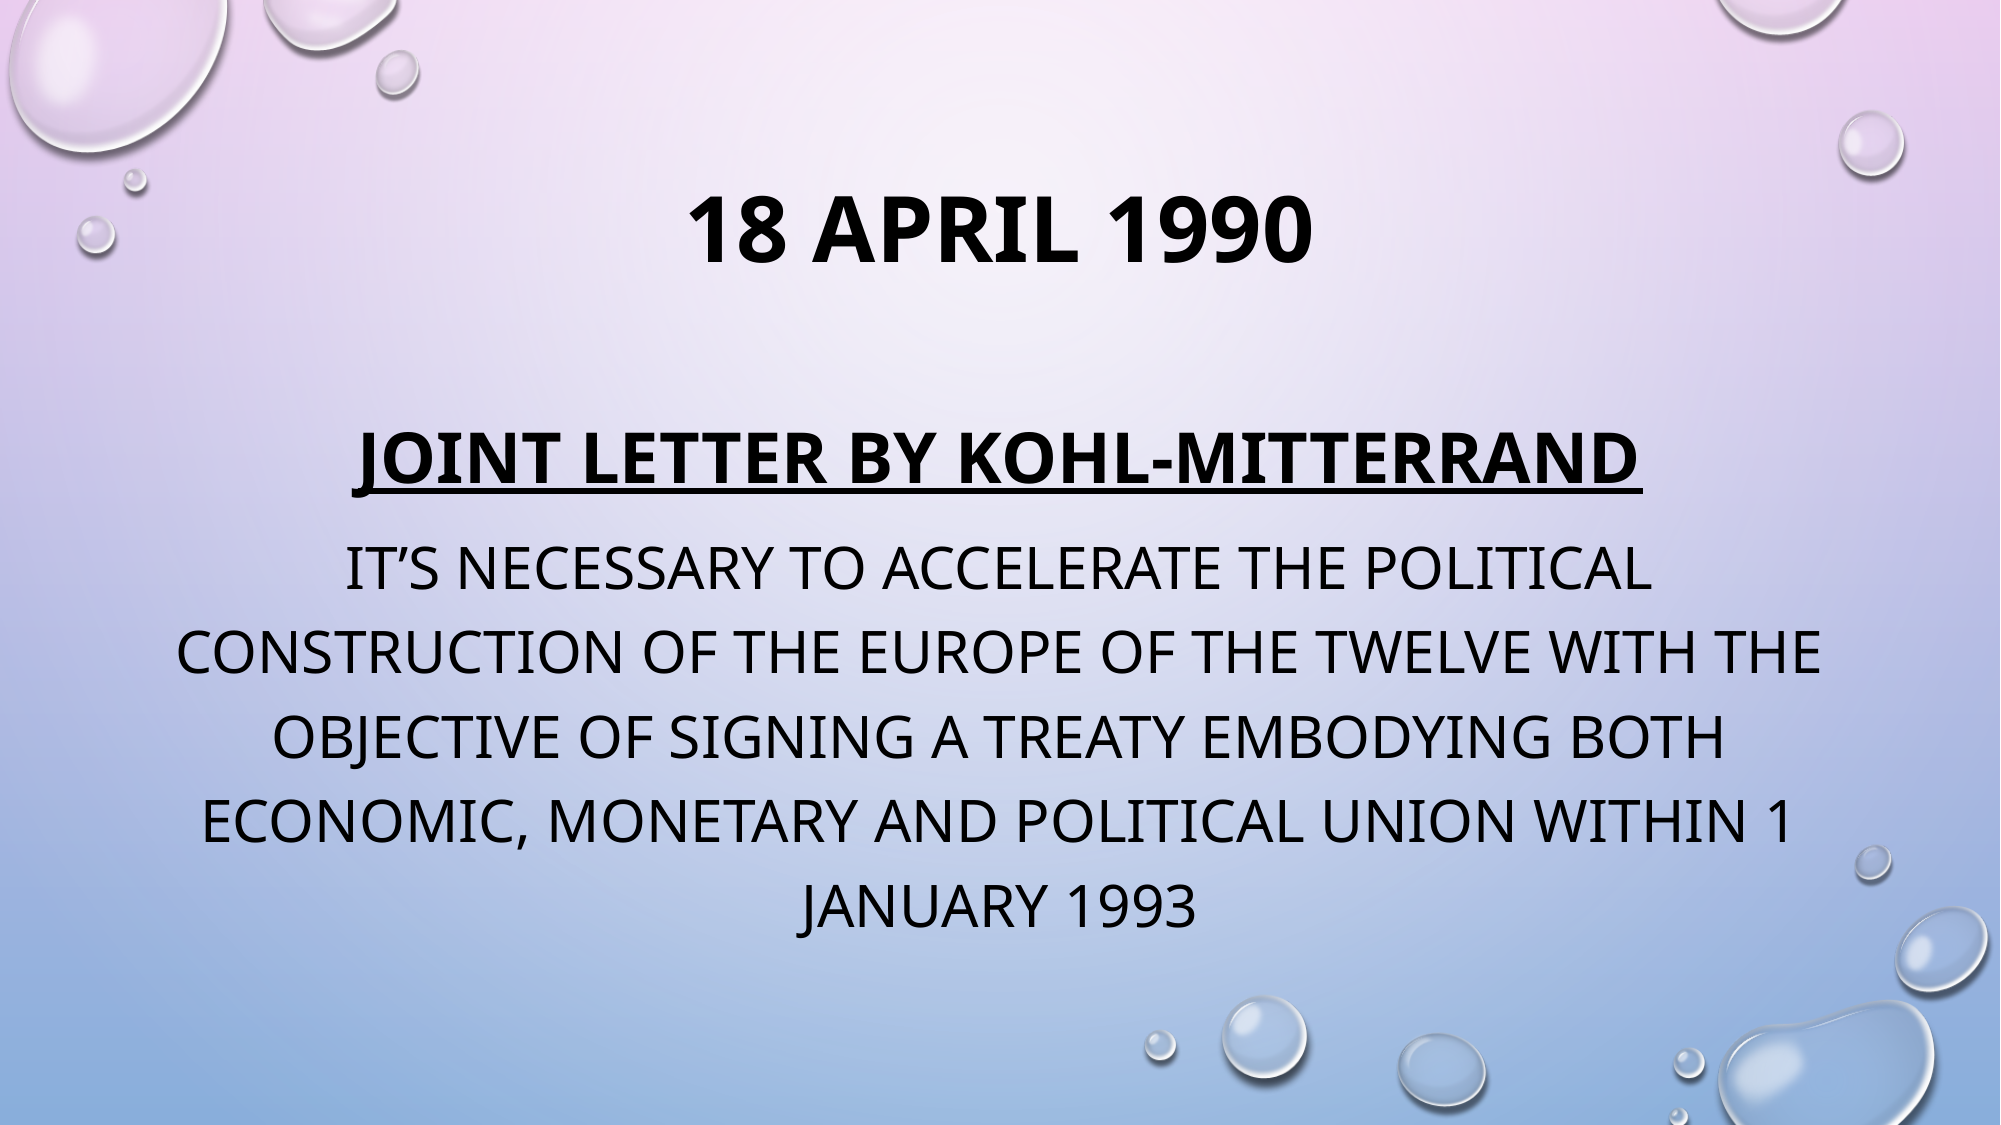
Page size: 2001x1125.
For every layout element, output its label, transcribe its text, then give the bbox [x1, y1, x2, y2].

title 18 APRIL 1990 [149, 101, 1851, 364]
picture [0, 0, 2000, 1125]
list JOINT LETTER BY KOHL-MITTERRAND It’s necessary to accelerate the political construction of the europe of the twelve with the objective of signing a treaty embodying both economic, monetary and political union within 1 january 1993 [149, 388, 1850, 950]
